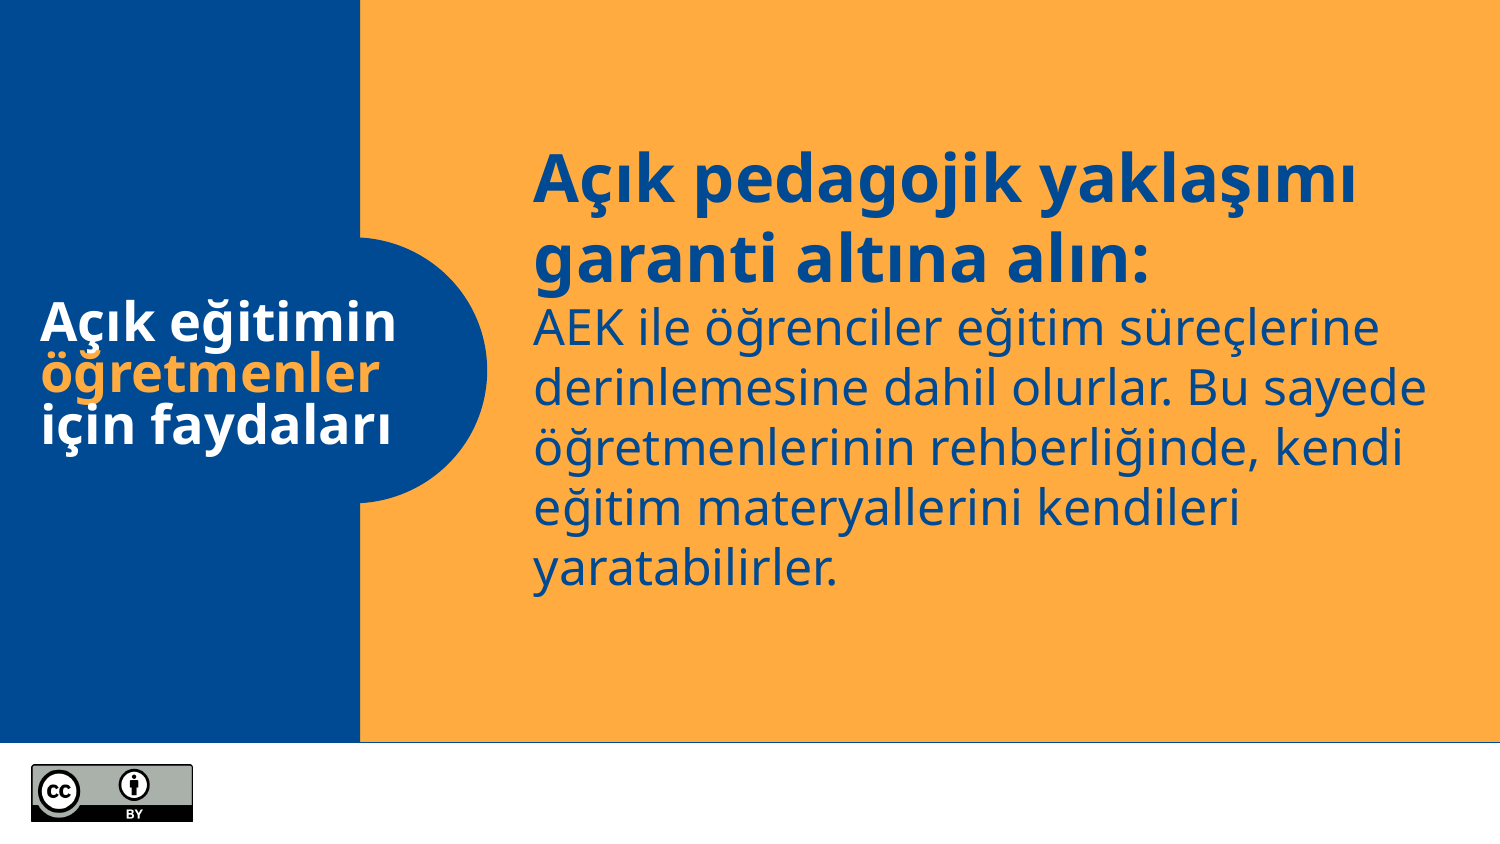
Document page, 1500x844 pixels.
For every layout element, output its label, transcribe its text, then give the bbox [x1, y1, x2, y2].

text_box Açık eğitimin öğretmenler için faydaları [25, 284, 440, 471]
text_box Açık pedagojik yaklaşımı garanti altına alın: AEK ile öğrenciler eğitim süreçlerine derinlemesine dahil olurlar. Bu sayede öğretmenlerinin rehberliğinde, kendi eğitim materyallerini kendileri yaratabilirler. [518, 120, 1455, 611]
text_box [250, 237, 488, 504]
picture [31, 764, 193, 822]
text_box [0, 750, 1500, 844]
text_box [0, 0, 361, 742]
